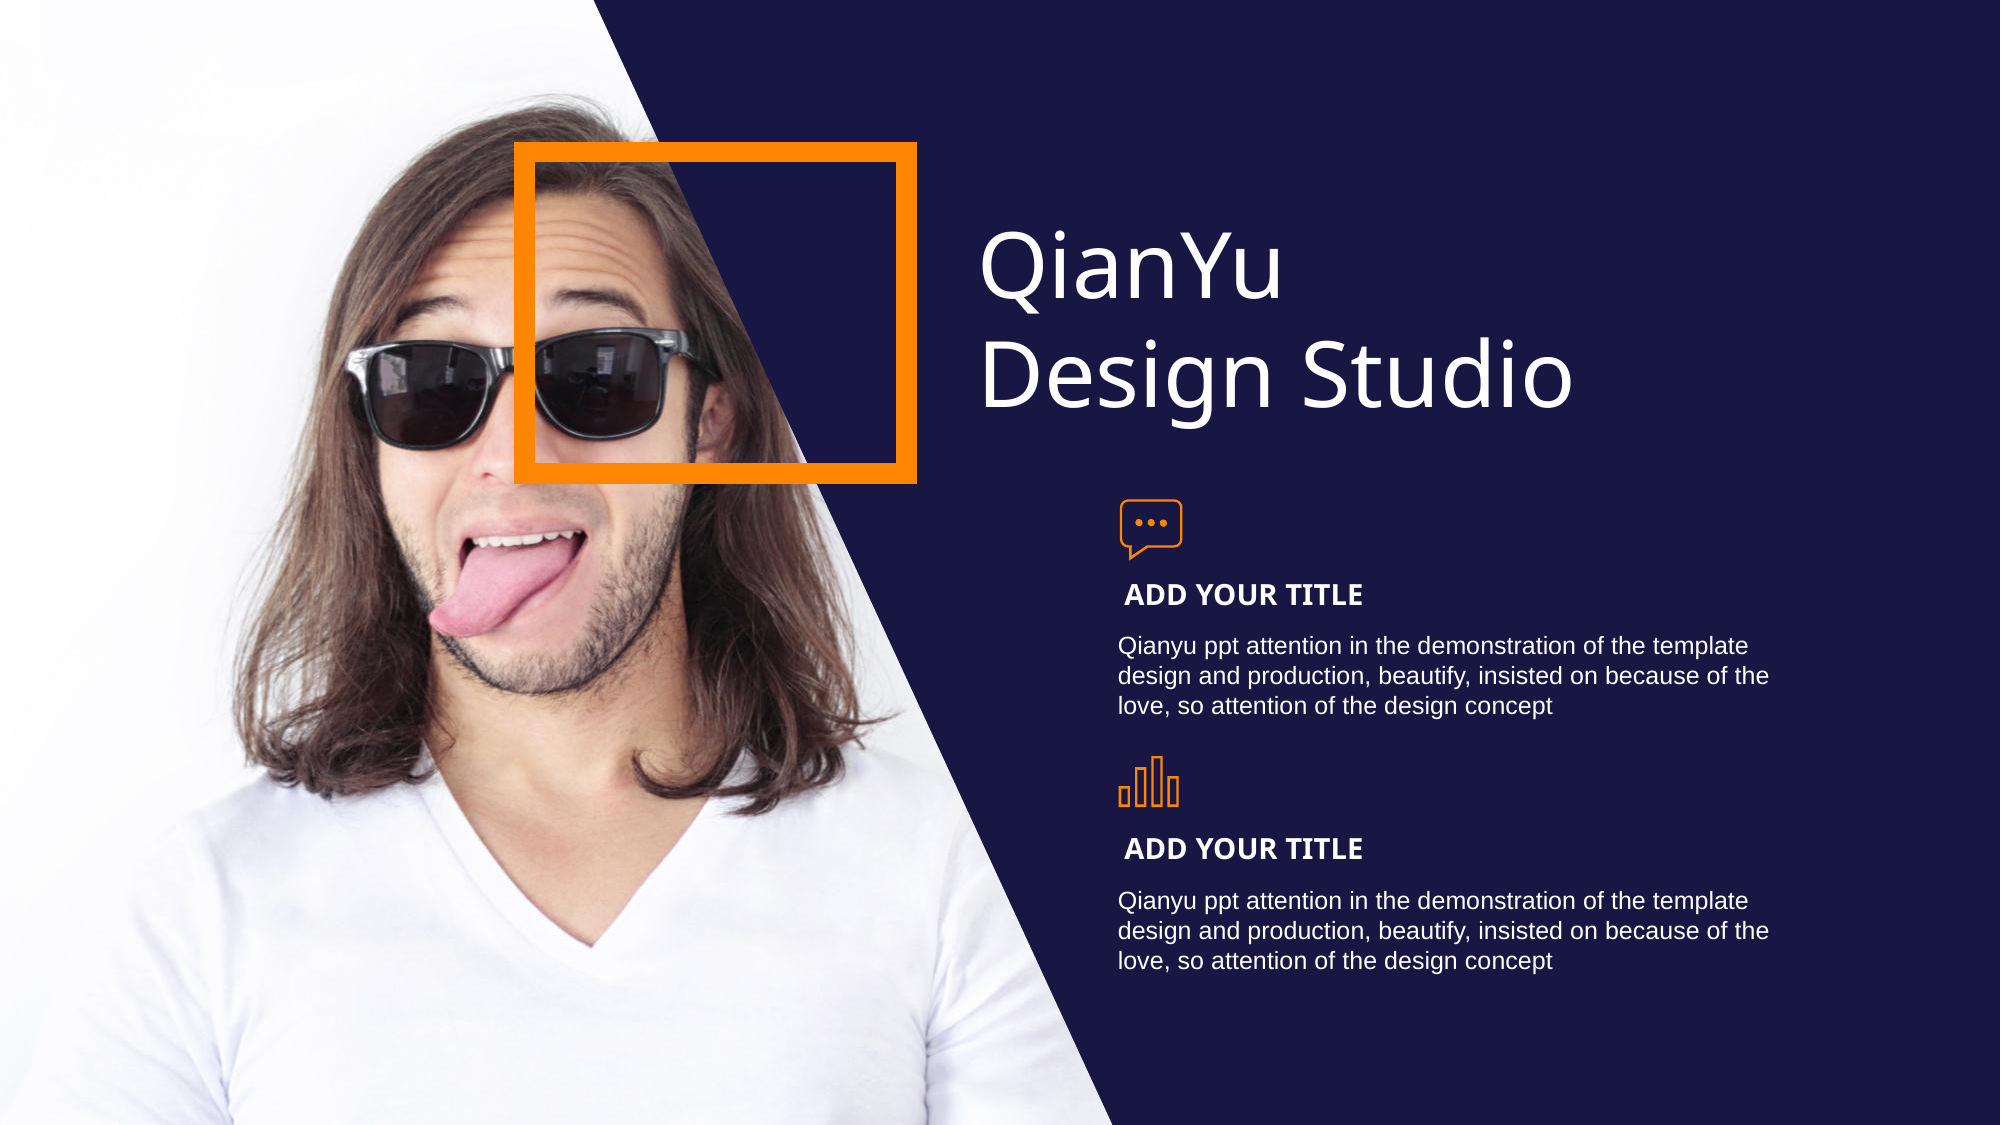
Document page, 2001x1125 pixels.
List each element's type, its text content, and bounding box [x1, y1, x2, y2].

text_box [1118, 786, 1130, 808]
text_box [1151, 756, 1163, 808]
text_box QianYu Design Studio [1113, 199, 1963, 434]
text_box [1135, 767, 1147, 808]
text_box Qianyu ppt attention in the demonstration of the template design and production, beautify, insisted on because of the love, so attention of the design concept [1113, 622, 1793, 728]
text_box [1167, 776, 1179, 808]
text_box ADD YOUR TITLE [1113, 568, 1379, 619]
text_box [1119, 499, 1183, 561]
text_box Qianyu ppt attention in the demonstration of the template design and production, beautify, insisted on because of the love, so attention of the design concept [1113, 876, 1793, 982]
text_box ADD YOUR TITLE [1113, 823, 1379, 873]
picture [0, 0, 1113, 1125]
